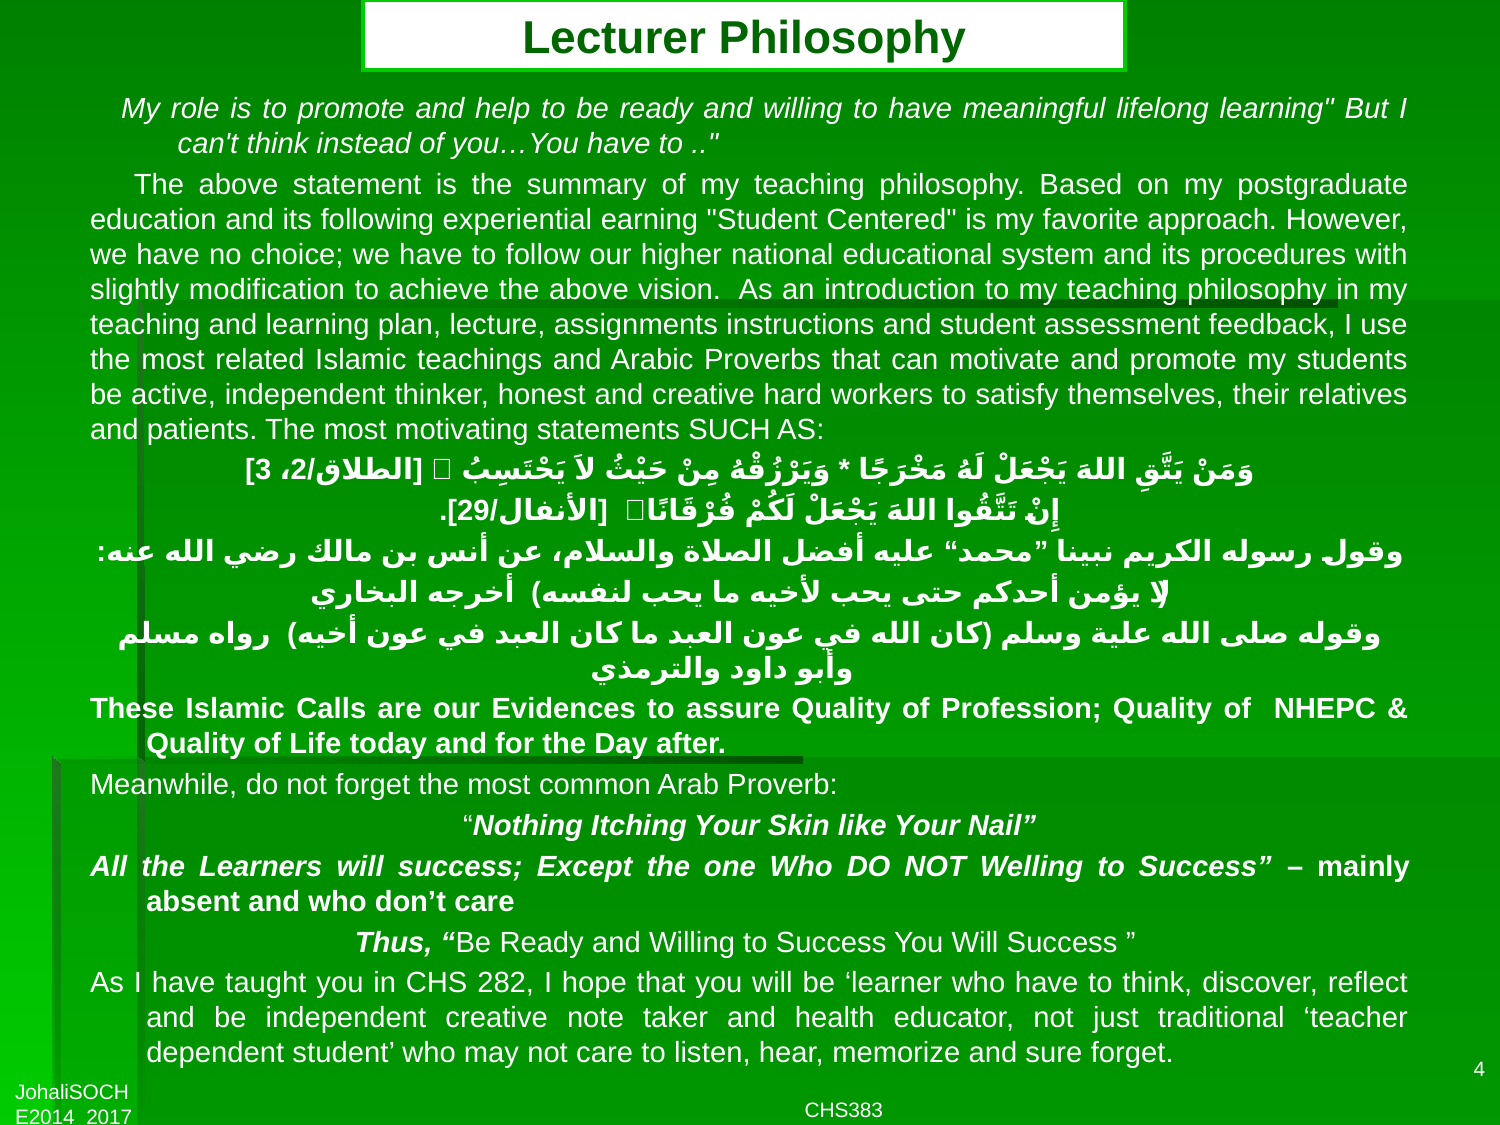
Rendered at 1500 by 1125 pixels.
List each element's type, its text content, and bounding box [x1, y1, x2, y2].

slide_number JohaliSOCHE2014_2017 [0, 1071, 156, 1125]
slide_number 4 [1420, 1047, 1500, 1102]
title Lecturer Philosophy [361, 0, 1127, 72]
footer CHS383 [738, 1088, 950, 1125]
list My role is to promote and help to be ready and willing to have meaningful lifelong learning" But I can't think instead of you…You have to .." The above statement is the summary of my teaching philosophy. Based on my postgraduate education and its following experiential earning "Student Centered" is my favorite approach. However, we have no choice; we have to follow our higher national educational system and its procedures with slightly modification to achieve the above vision. As an introduction to my teaching philosophy in my teaching and learning plan, lecture, assignments instructions and student assessment feedback, I use the most related Islamic teachings and Arabic Proverbs that can motivate and promote my students be active, independent thinker, honest and creative hard workers to satisfy themselves, their relatives and patients. The most motivating statements SUCH AS: وَمَنْ يَتَّقِ اللهَ يَجْعَلْ لَهُ مَخْرَجًا * وَيَرْزُقْهُ مِنْ حَيْثُ لاَ يَحْتَسِبُ  [الطلاق/2، 3] إِنْ تَتَّقُوا اللهَ يَجْعَلْ لَكُمْ فُرْقَانًا [الأنفال/29]. وقول رسوله الكريم نبينا ”محمد“ عليه أفضل الصلاة والسلام، عن أنس بن مالك رضي الله عنه: ( لا يؤمن أحدكم حتى يحب لأخيه ما يحب لنفسه) أخرجه البخاري وقوله صلى الله علية وسلم (كان الله في عون العبد ما كان العبد في عون أخيه) رواه مسلم وأبو داود والترمذي These Islamic Calls are our Evidences to assure Quality of Profession; Quality of NHEPC & Quality of Life today and for the Day after. Meanwhile, do not forget the most common Arab Proverb: “Nothing Itching Your Skin like Your Nail” All the Learners will success; Except the one Who DO NOT Welling to Success” – mainly absent and who don’t care Thus, “Be Ready and Willing to Success You Will Success ” As I have taught you in CHS 282, I hope that you will be ‘learner who have to think, discover, reflect and be independent creative note taker and health educator, not just traditional ‘teacher dependent student’ who may not care to listen, hear, memorize and sure forget. [74, 81, 1426, 1091]
